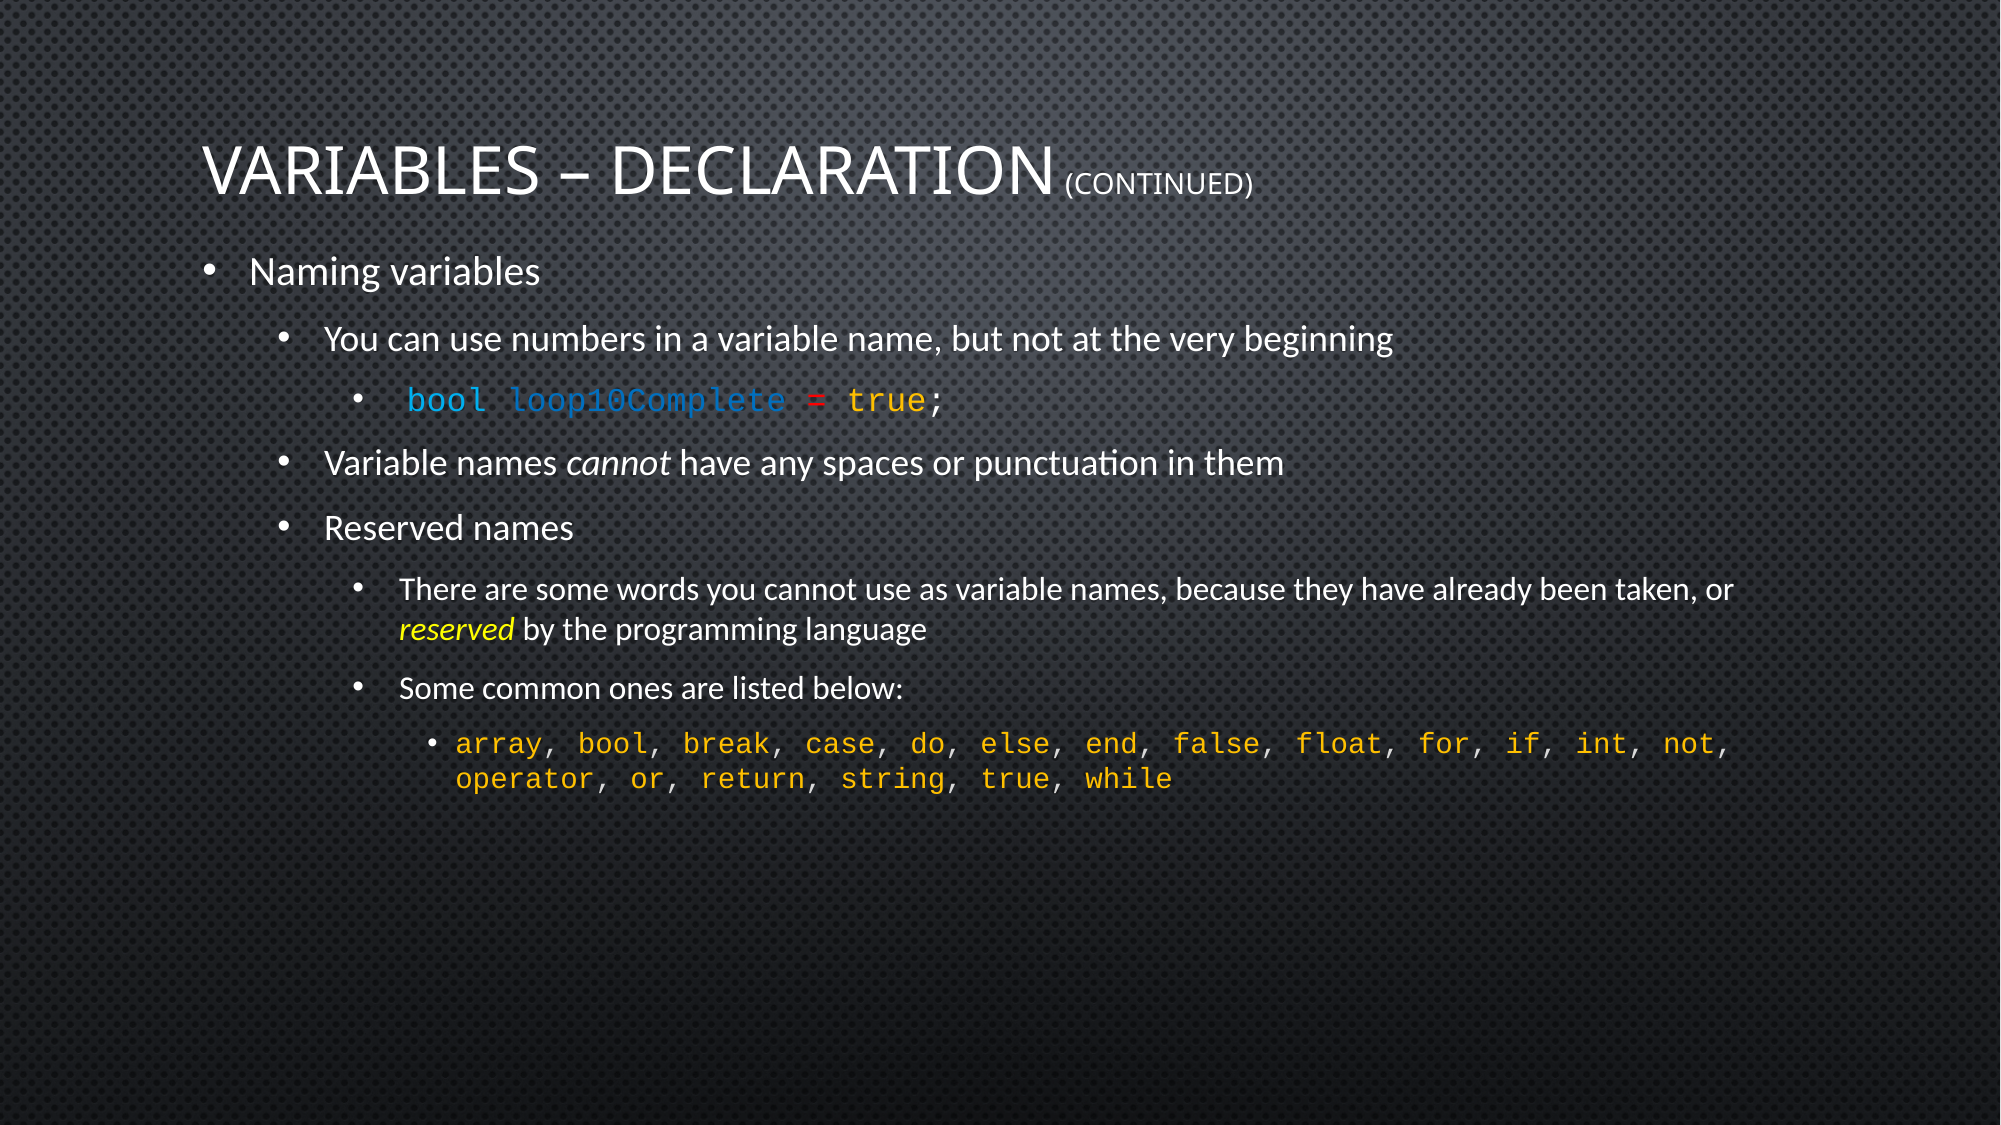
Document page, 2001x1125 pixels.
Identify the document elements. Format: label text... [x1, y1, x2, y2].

list Naming variables You can use numbers in a variable name, but not at the very beginning bool loop10Complete = true; Variable names cannot have any spaces or punctuation in them Reserved names There are some words you cannot use as variable names, because they have already been taken, or reserved by the programming language Some common ones are listed below: array, bool, break, case, do, else, end, false, float, for, if, int, not, operator, or, return, string, true, while [187, 236, 1813, 950]
title Variables – Declaration (Continued) [187, 99, 1813, 236]
